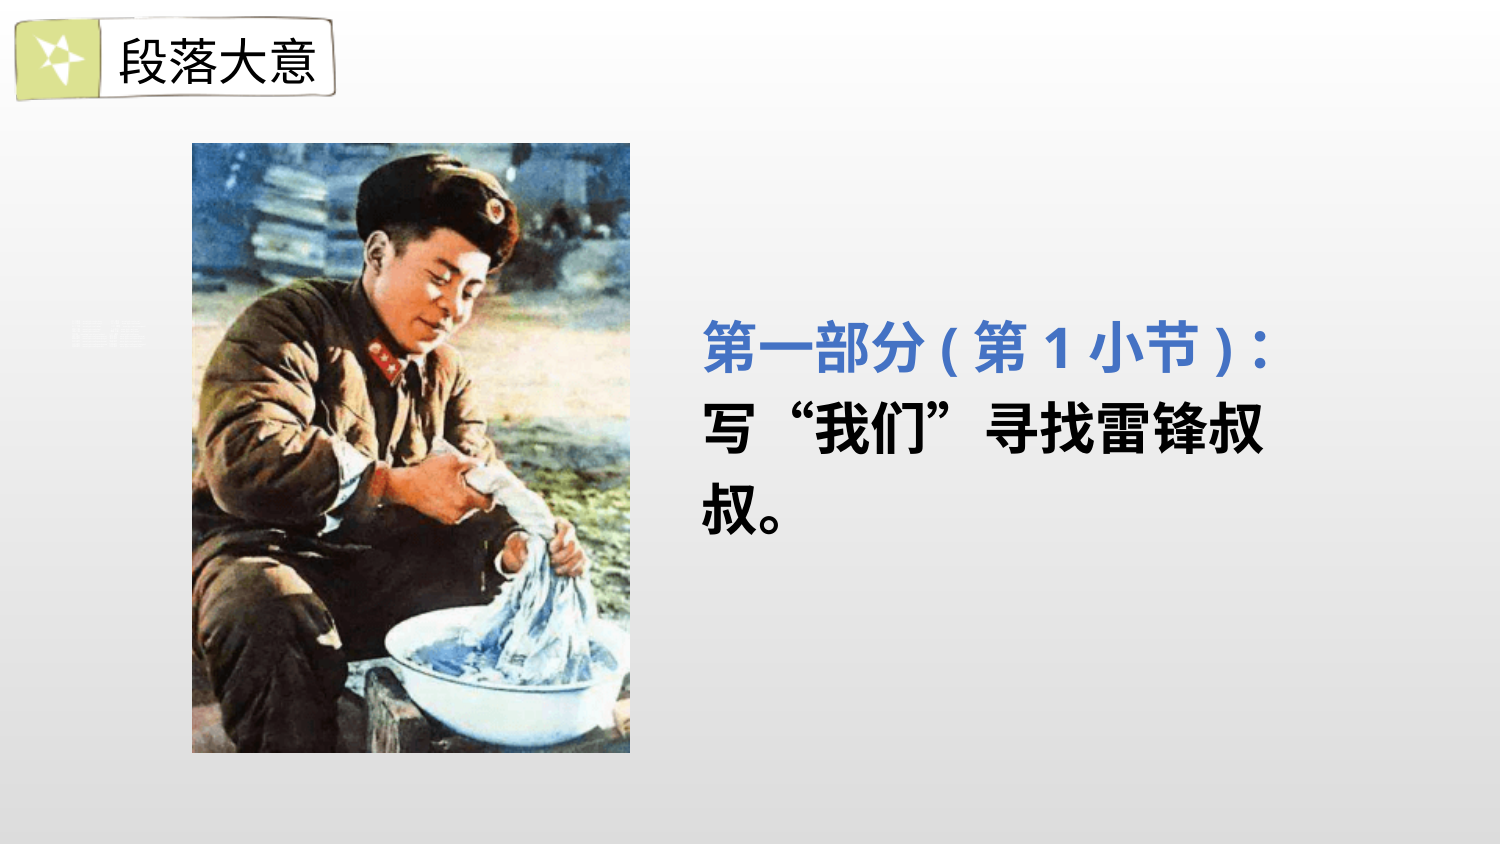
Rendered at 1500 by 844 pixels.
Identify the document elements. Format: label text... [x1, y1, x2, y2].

text_box 第一部分(第1小节)：写“我们”寻找雷锋叔叔。 [690, 293, 1317, 548]
picture [192, 143, 630, 753]
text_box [12, 15, 339, 103]
